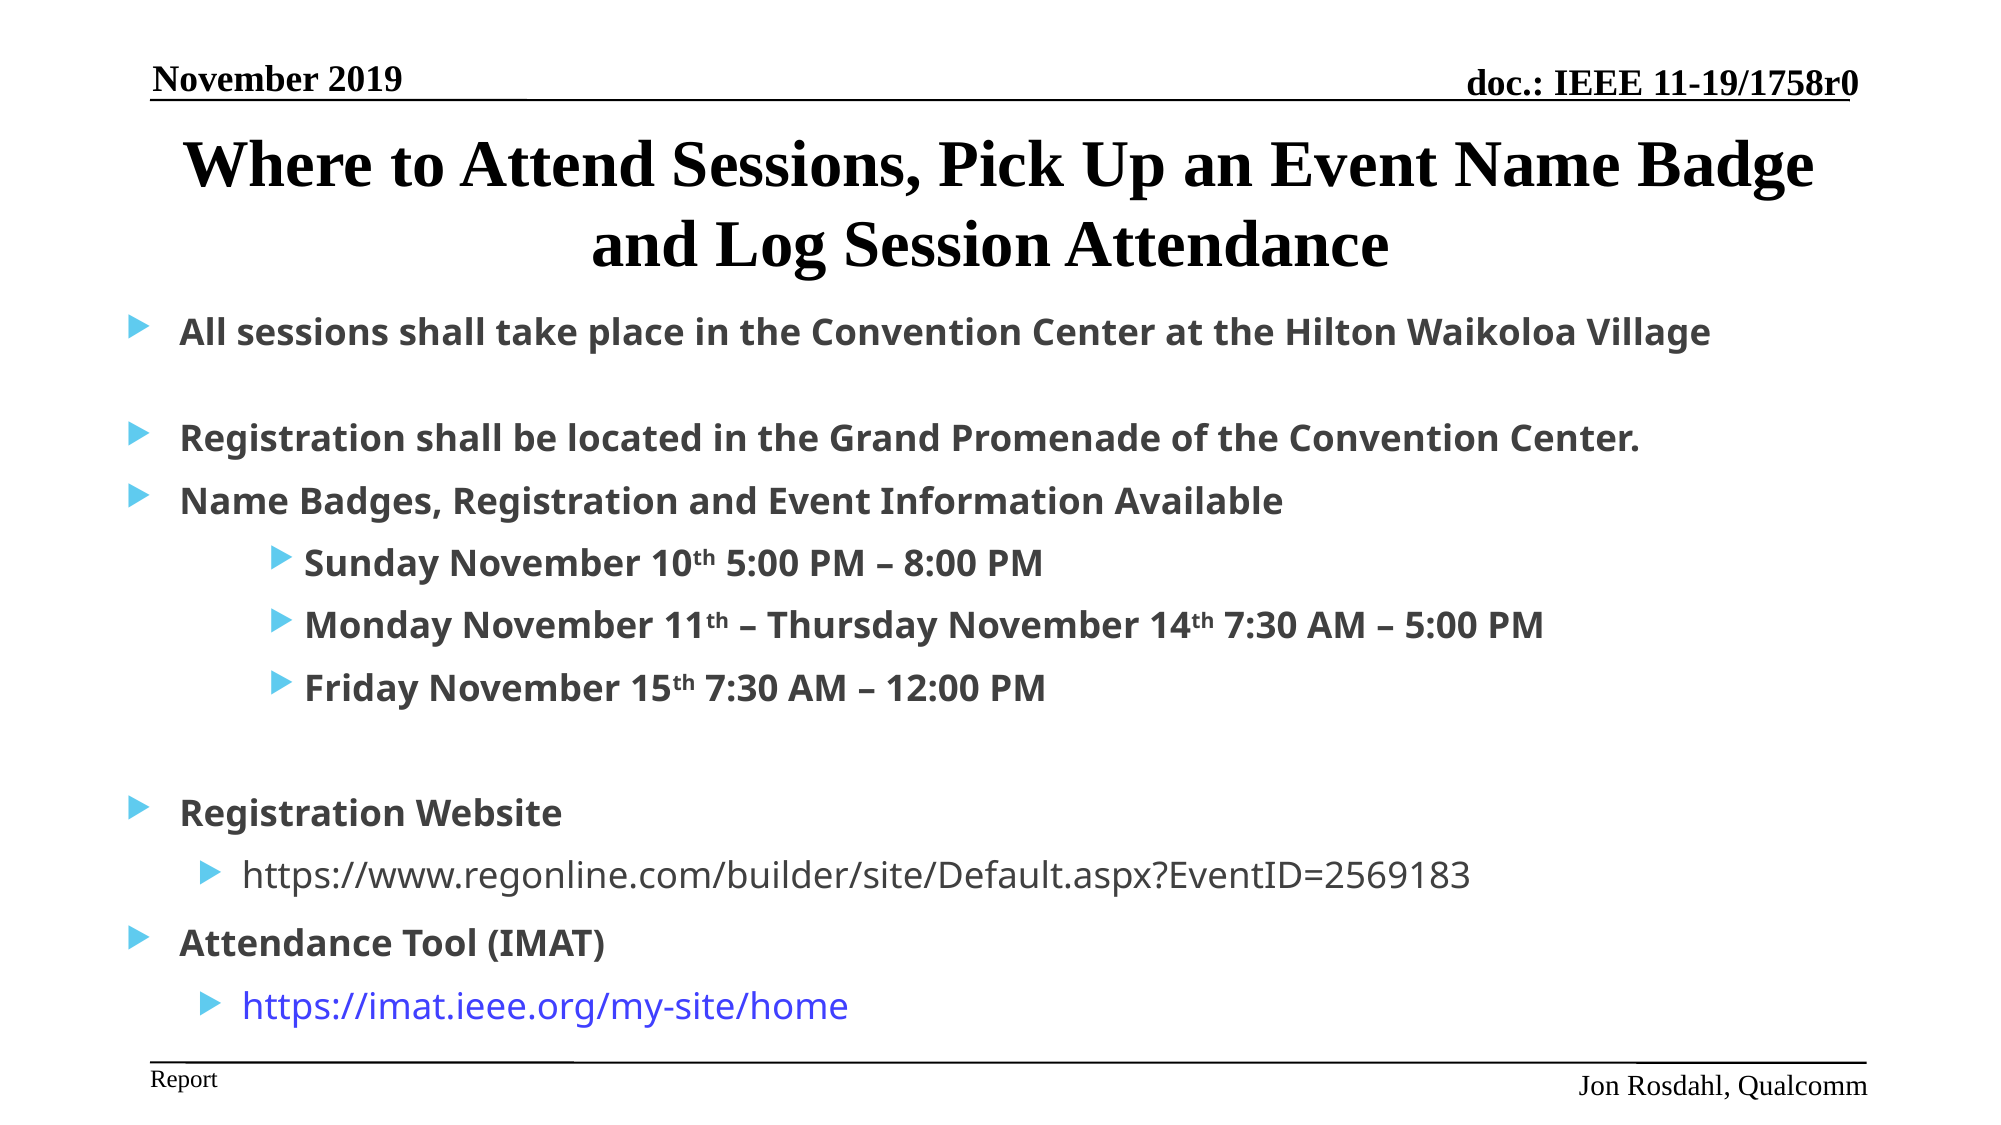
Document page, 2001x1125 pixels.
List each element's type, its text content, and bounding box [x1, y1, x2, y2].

footer Jon Rosdahl, Qualcomm [1531, 1066, 1869, 1108]
title Where to Attend Sessions, Pick Up an Event Name Badge and Log Session Attendance [149, 112, 1850, 288]
text_box All sessions shall take place in the Convention Center at the Hilton Waikoloa Village Registration shall be located in the Grand Promenade of the Convention Center. Name Badges, Registration and Event Information Available Sunday November 10th 5:00 PM – 8:00 PM Monday November 11th – Thursday November 14th 7:30 AM – 5:00 PM Friday November 15th 7:30 AM – 12:00 PM Registration Website https://www.regonline.com/builder/site/Default.aspx?EventID=2569183 Attendance Tool (IMAT) https://imat.ieee.org/my-site/home [110, 301, 1889, 1047]
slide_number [152, 54, 563, 100]
